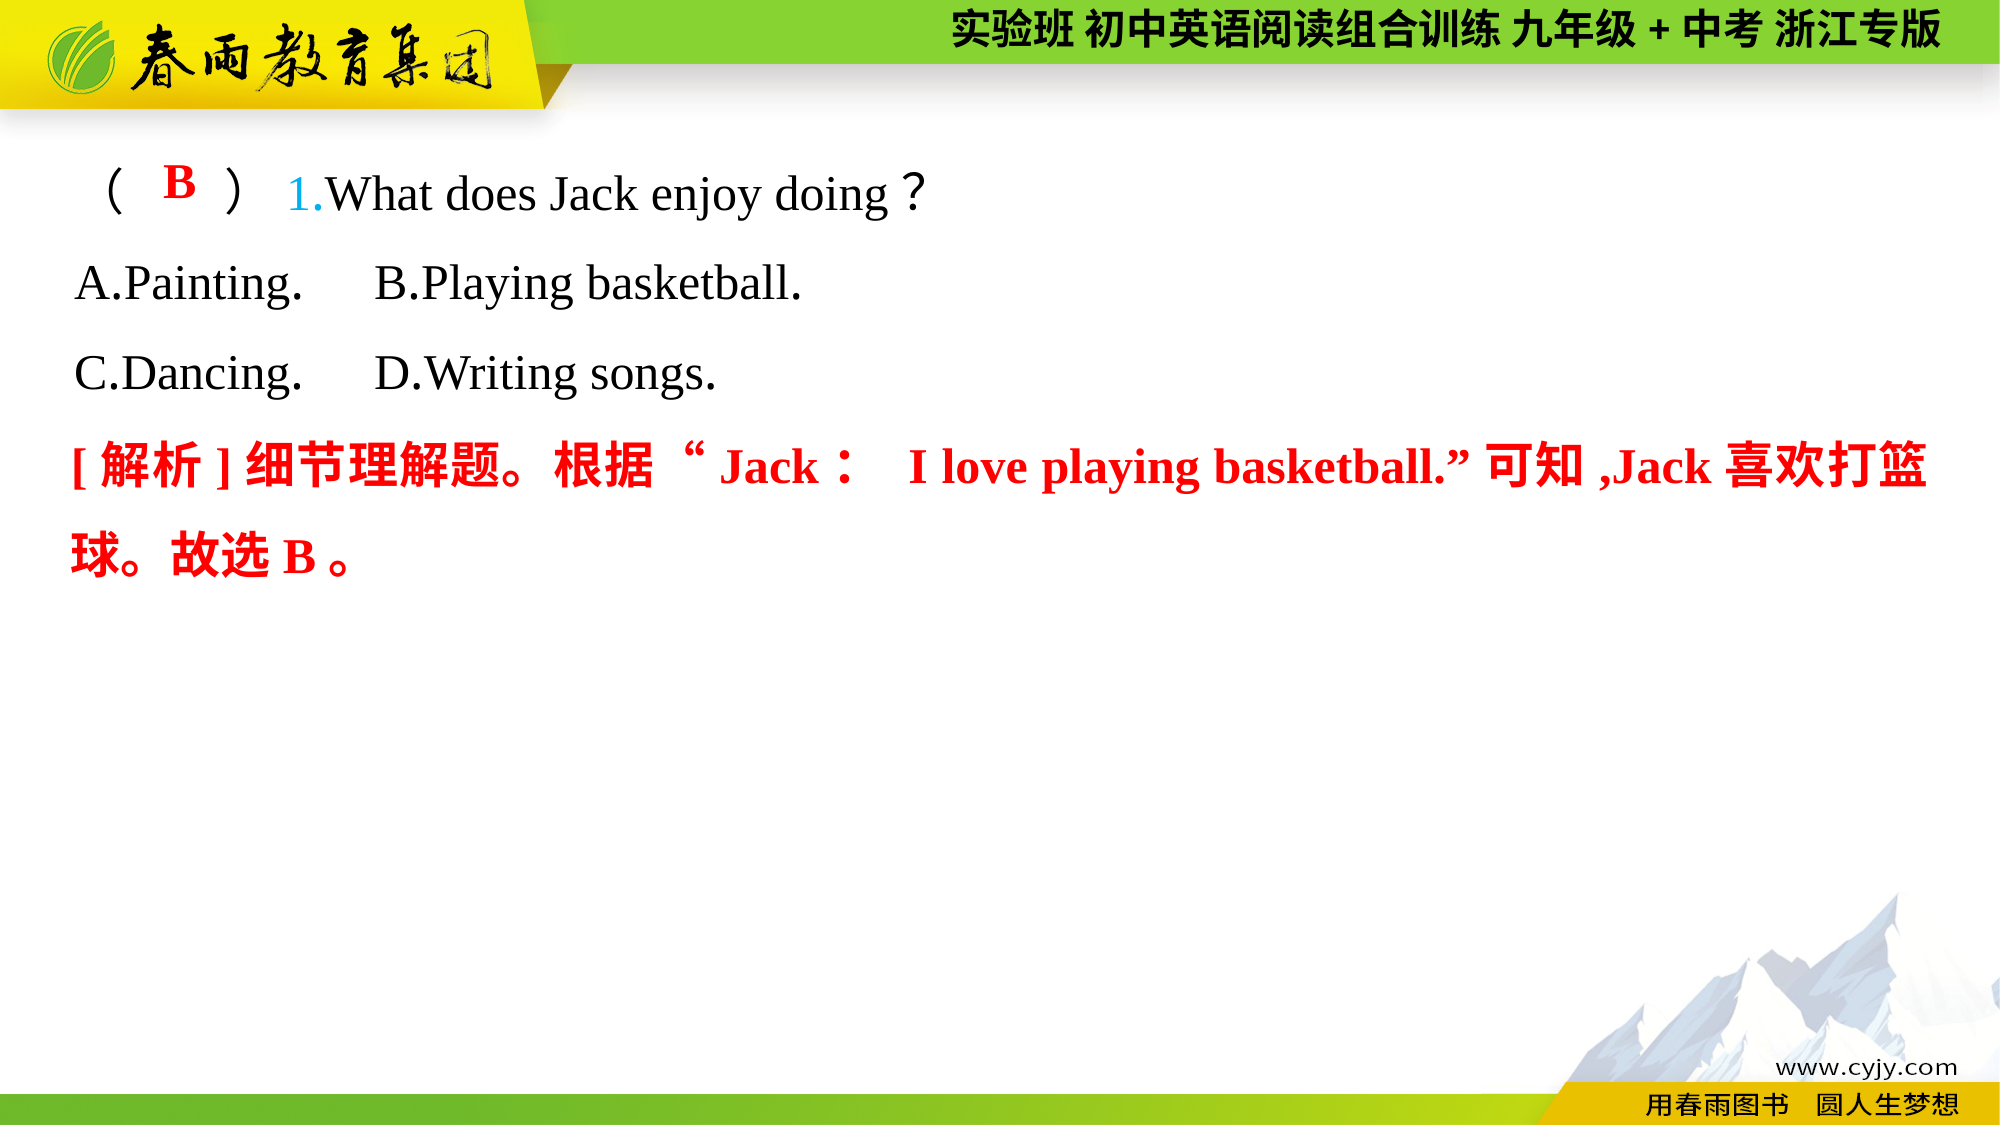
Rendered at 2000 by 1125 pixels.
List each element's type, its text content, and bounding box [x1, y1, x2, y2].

text_box B [148, 141, 212, 217]
text_box [解析]细节理解题。根据“Jack： I love playing basketball.”可知,Jack喜欢打篮球。故选B。 [56, 395, 1944, 591]
picture [0, 0, 2000, 1125]
list （ ）1.What does Jack enjoy doing？ A.Painting. B.Playing basketball. C.Dancing. D.Writing songs. [59, 122, 1944, 395]
